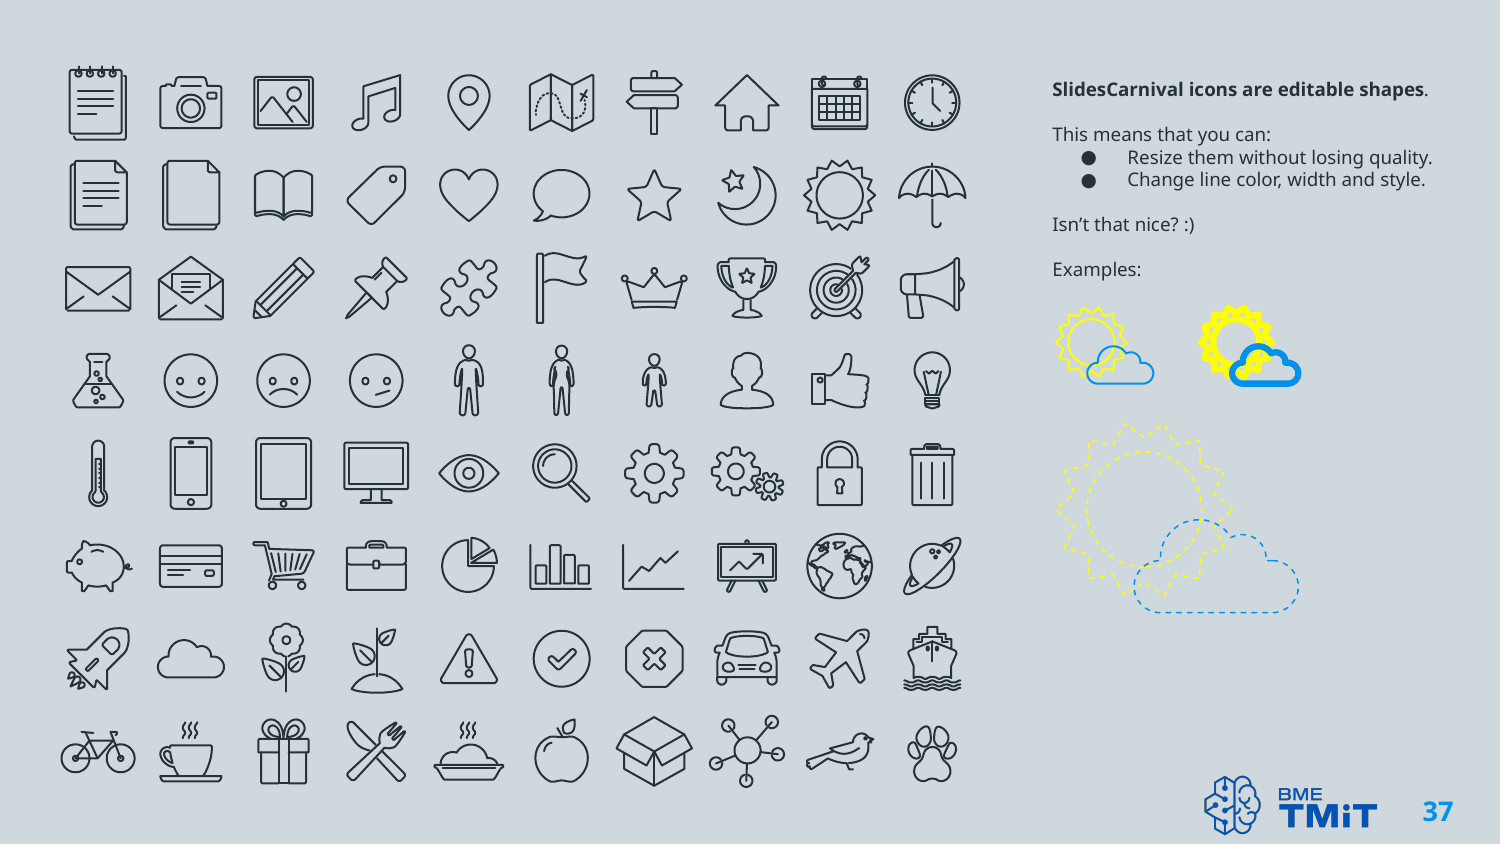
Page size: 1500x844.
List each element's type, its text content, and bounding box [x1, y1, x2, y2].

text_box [67, 627, 129, 690]
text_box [434, 722, 504, 780]
picture [1204, 774, 1379, 844]
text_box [811, 76, 868, 130]
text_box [258, 719, 309, 784]
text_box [438, 454, 499, 492]
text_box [709, 715, 785, 788]
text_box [164, 354, 218, 408]
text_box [806, 733, 874, 770]
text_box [811, 353, 869, 408]
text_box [253, 541, 314, 590]
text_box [160, 722, 222, 782]
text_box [1055, 423, 1234, 597]
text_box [345, 257, 407, 319]
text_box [70, 160, 127, 230]
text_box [717, 540, 777, 593]
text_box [66, 540, 133, 592]
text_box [626, 70, 683, 135]
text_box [347, 721, 406, 782]
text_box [807, 533, 873, 599]
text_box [529, 74, 594, 132]
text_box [65, 266, 131, 311]
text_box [914, 352, 951, 409]
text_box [717, 258, 777, 318]
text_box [162, 160, 220, 230]
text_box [803, 160, 876, 231]
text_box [351, 628, 403, 694]
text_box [73, 353, 124, 408]
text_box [530, 544, 592, 590]
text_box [642, 353, 666, 407]
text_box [254, 76, 314, 129]
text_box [254, 170, 313, 221]
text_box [1200, 307, 1273, 378]
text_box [158, 256, 224, 320]
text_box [903, 626, 961, 691]
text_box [622, 544, 684, 590]
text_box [711, 447, 784, 501]
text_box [454, 345, 484, 416]
slide_number 37 [1378, 779, 1469, 844]
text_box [717, 166, 776, 225]
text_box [903, 537, 961, 595]
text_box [441, 537, 498, 593]
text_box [69, 66, 127, 140]
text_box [904, 75, 960, 131]
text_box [61, 731, 135, 773]
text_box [159, 544, 223, 588]
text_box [898, 163, 966, 228]
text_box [810, 629, 869, 688]
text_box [910, 443, 955, 506]
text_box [253, 257, 314, 319]
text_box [908, 726, 957, 782]
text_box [257, 354, 311, 408]
text_box SlidesCarnival icons are editable shapes. This means that you can: Resize them without losing quality. Change line color, width and style. Isn’t that nice? :) Examples: [1037, 62, 1463, 314]
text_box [346, 540, 407, 590]
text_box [536, 252, 587, 324]
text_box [88, 440, 108, 507]
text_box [349, 354, 403, 408]
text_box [714, 631, 780, 685]
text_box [535, 719, 589, 782]
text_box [621, 267, 687, 309]
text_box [900, 257, 964, 319]
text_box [549, 345, 574, 416]
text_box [809, 256, 870, 319]
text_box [1055, 307, 1128, 378]
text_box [616, 716, 693, 786]
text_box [532, 444, 590, 502]
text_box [262, 623, 305, 692]
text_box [344, 442, 409, 504]
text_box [160, 76, 222, 129]
